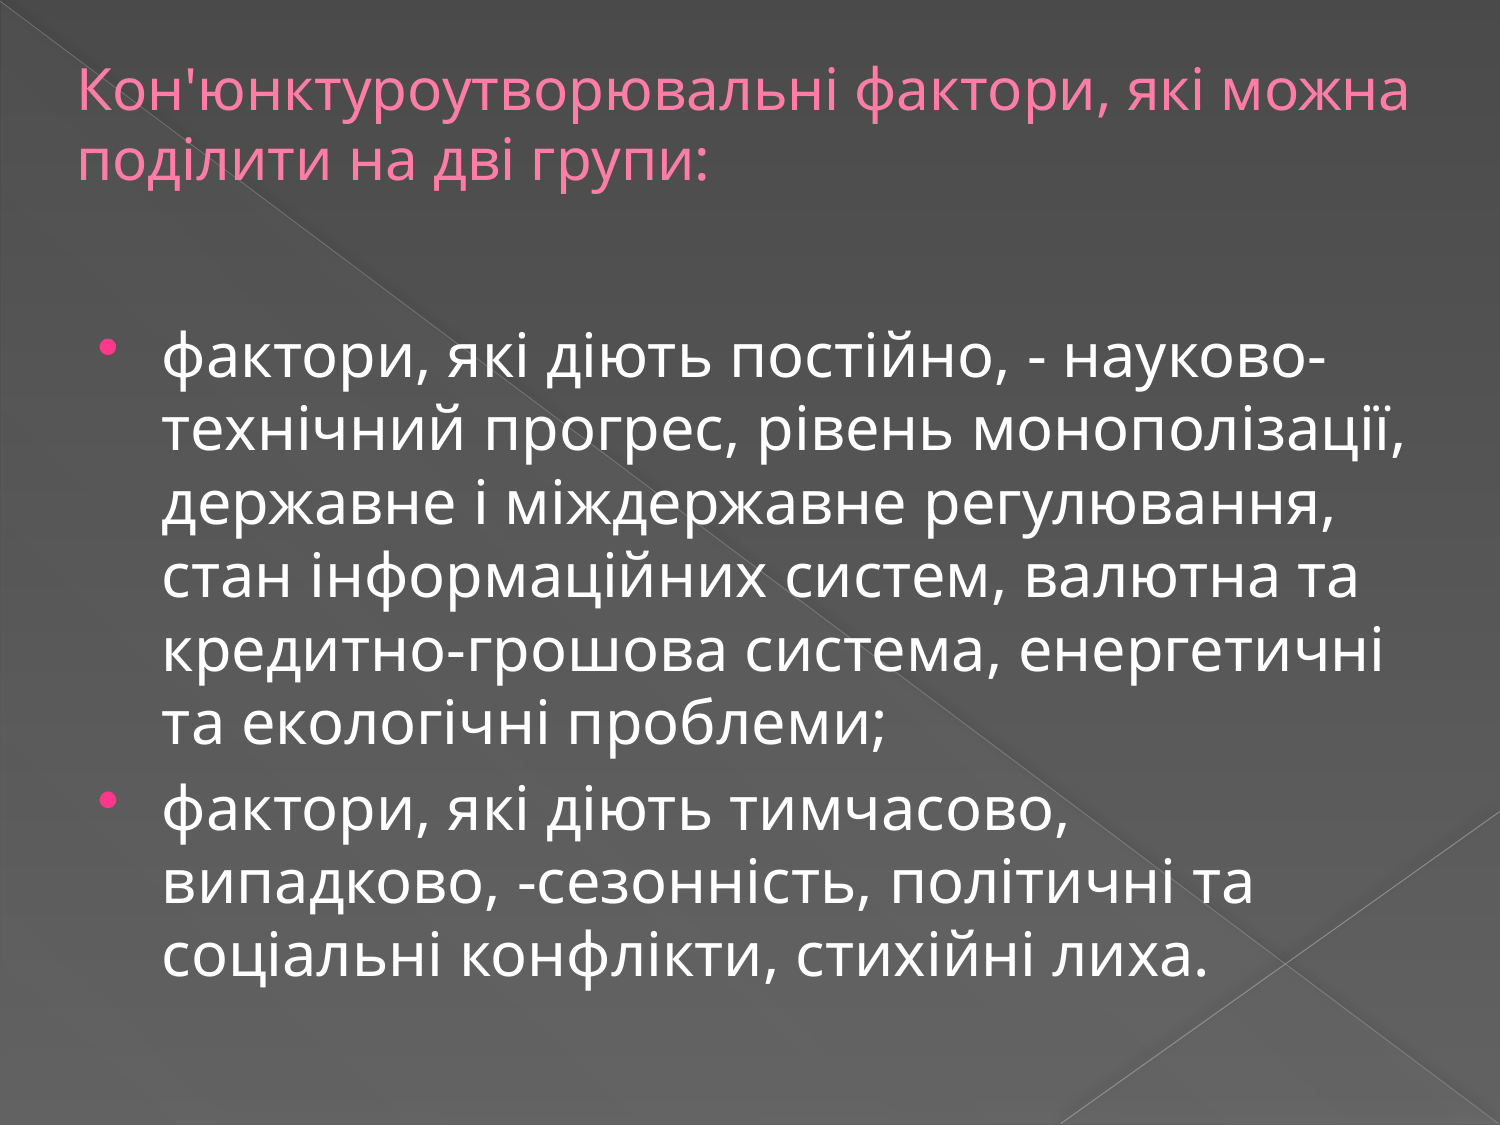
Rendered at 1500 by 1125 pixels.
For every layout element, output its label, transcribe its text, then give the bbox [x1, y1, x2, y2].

title Кон'юнктуроутворювальні фактори, які можна поділити на дві групи: [0, 43, 1500, 274]
list фактори, які діють постійно, - науково-технічний прогрес, рівень монополізації, державне і міждержавне регулювання, стан інформаційних систем, валютна та кредитно-грошова система, енергетичні та екологічні проблеми; фактори, які діють тимчасово, випадково, -сезонність, політичні та соціальні конфлікти, стихійні лиха. [75, 308, 1425, 1059]
